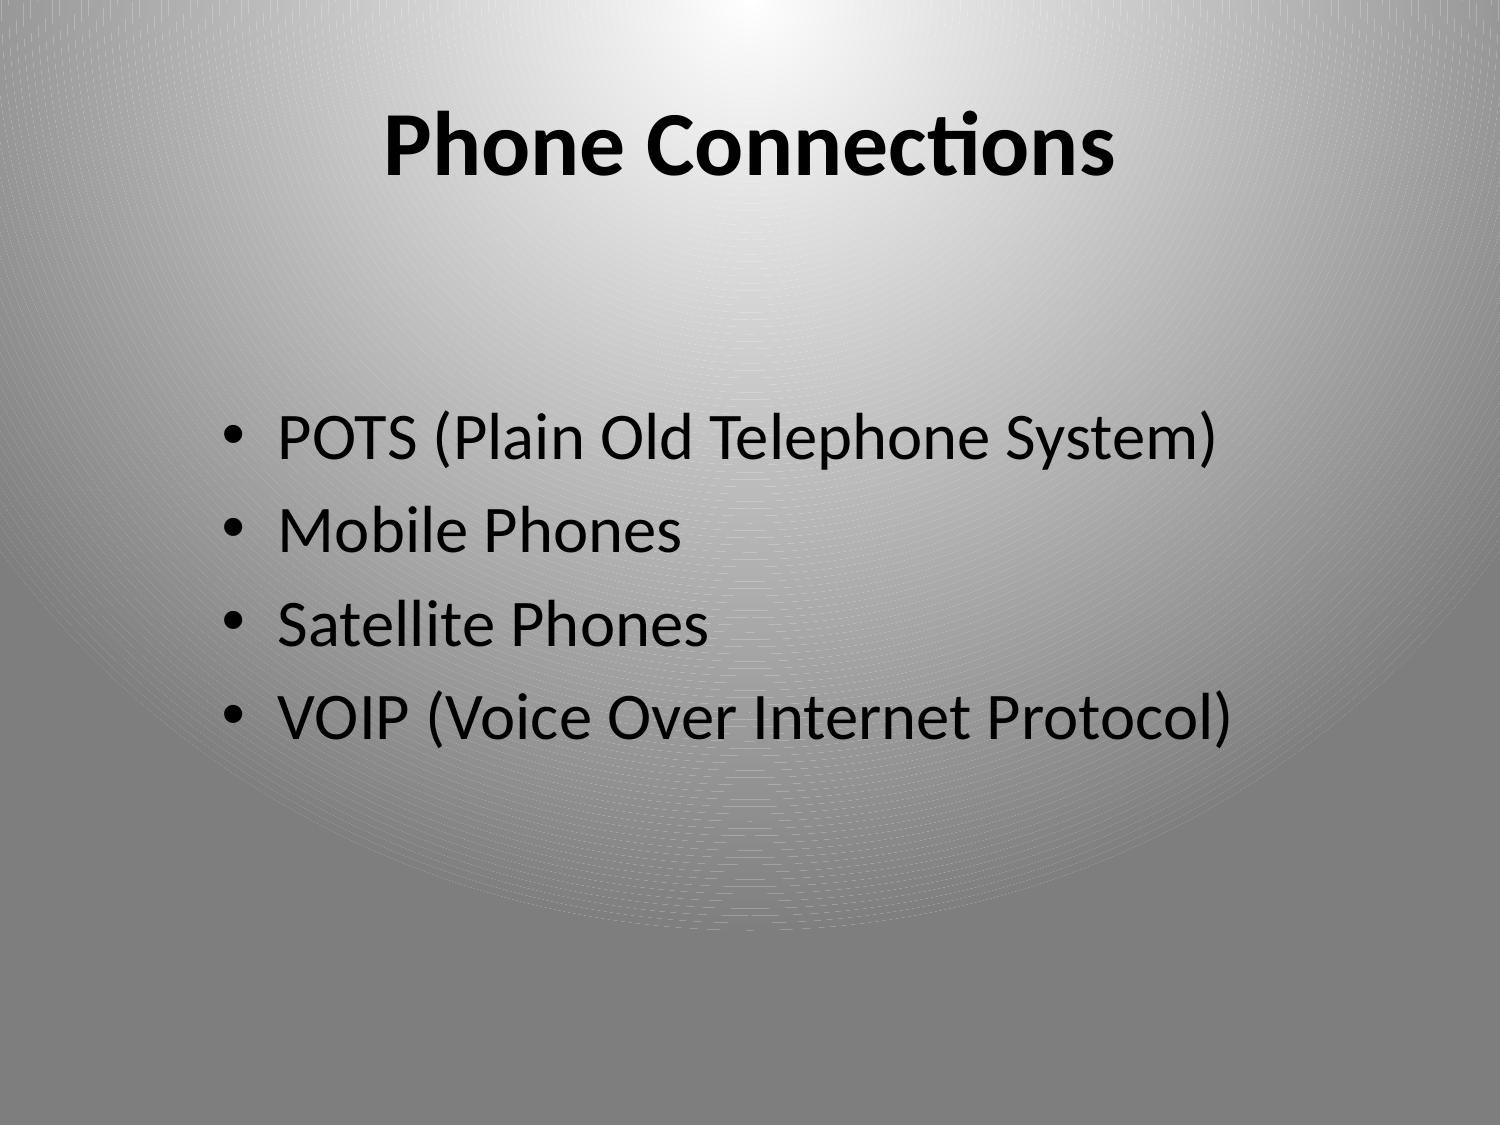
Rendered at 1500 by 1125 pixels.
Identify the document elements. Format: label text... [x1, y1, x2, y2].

list POTS (Plain Old Telephone System) Mobile Phones Satellite Phones VOIP (Voice Over Internet Protocol) [206, 385, 1425, 1005]
title Phone Connections [75, 45, 1425, 233]
